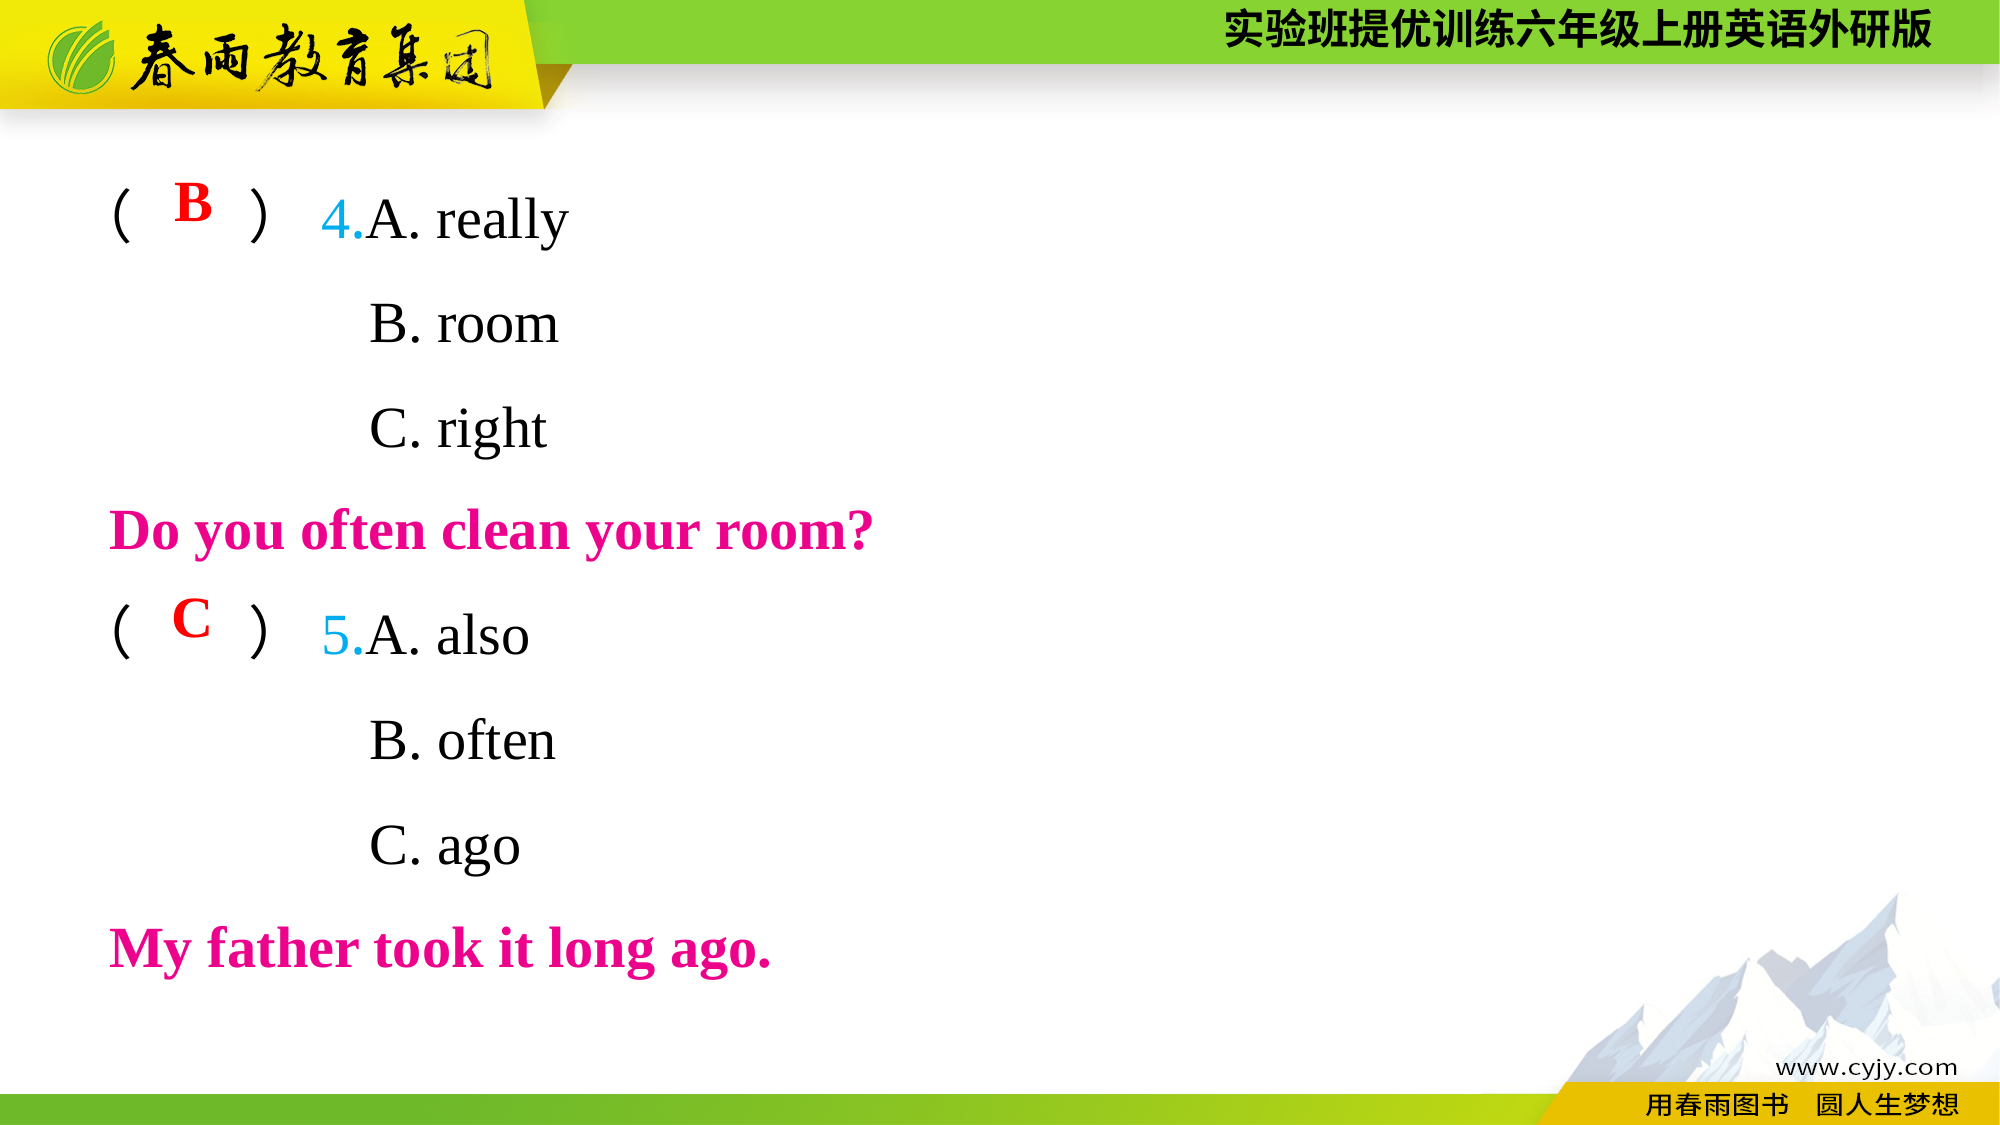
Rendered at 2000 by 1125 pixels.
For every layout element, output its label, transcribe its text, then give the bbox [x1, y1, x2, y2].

text_box C [156, 571, 233, 657]
list （ ）4.A. really B. room C. right [59, 137, 1944, 458]
picture [0, 0, 2000, 1125]
text_box B [159, 155, 232, 241]
text_box My father took it long ago. [94, 867, 1095, 987]
text_box Do you often clean your room? [94, 449, 1095, 553]
text_box （ ）5.A. also B. often C. ago [59, 553, 1944, 884]
